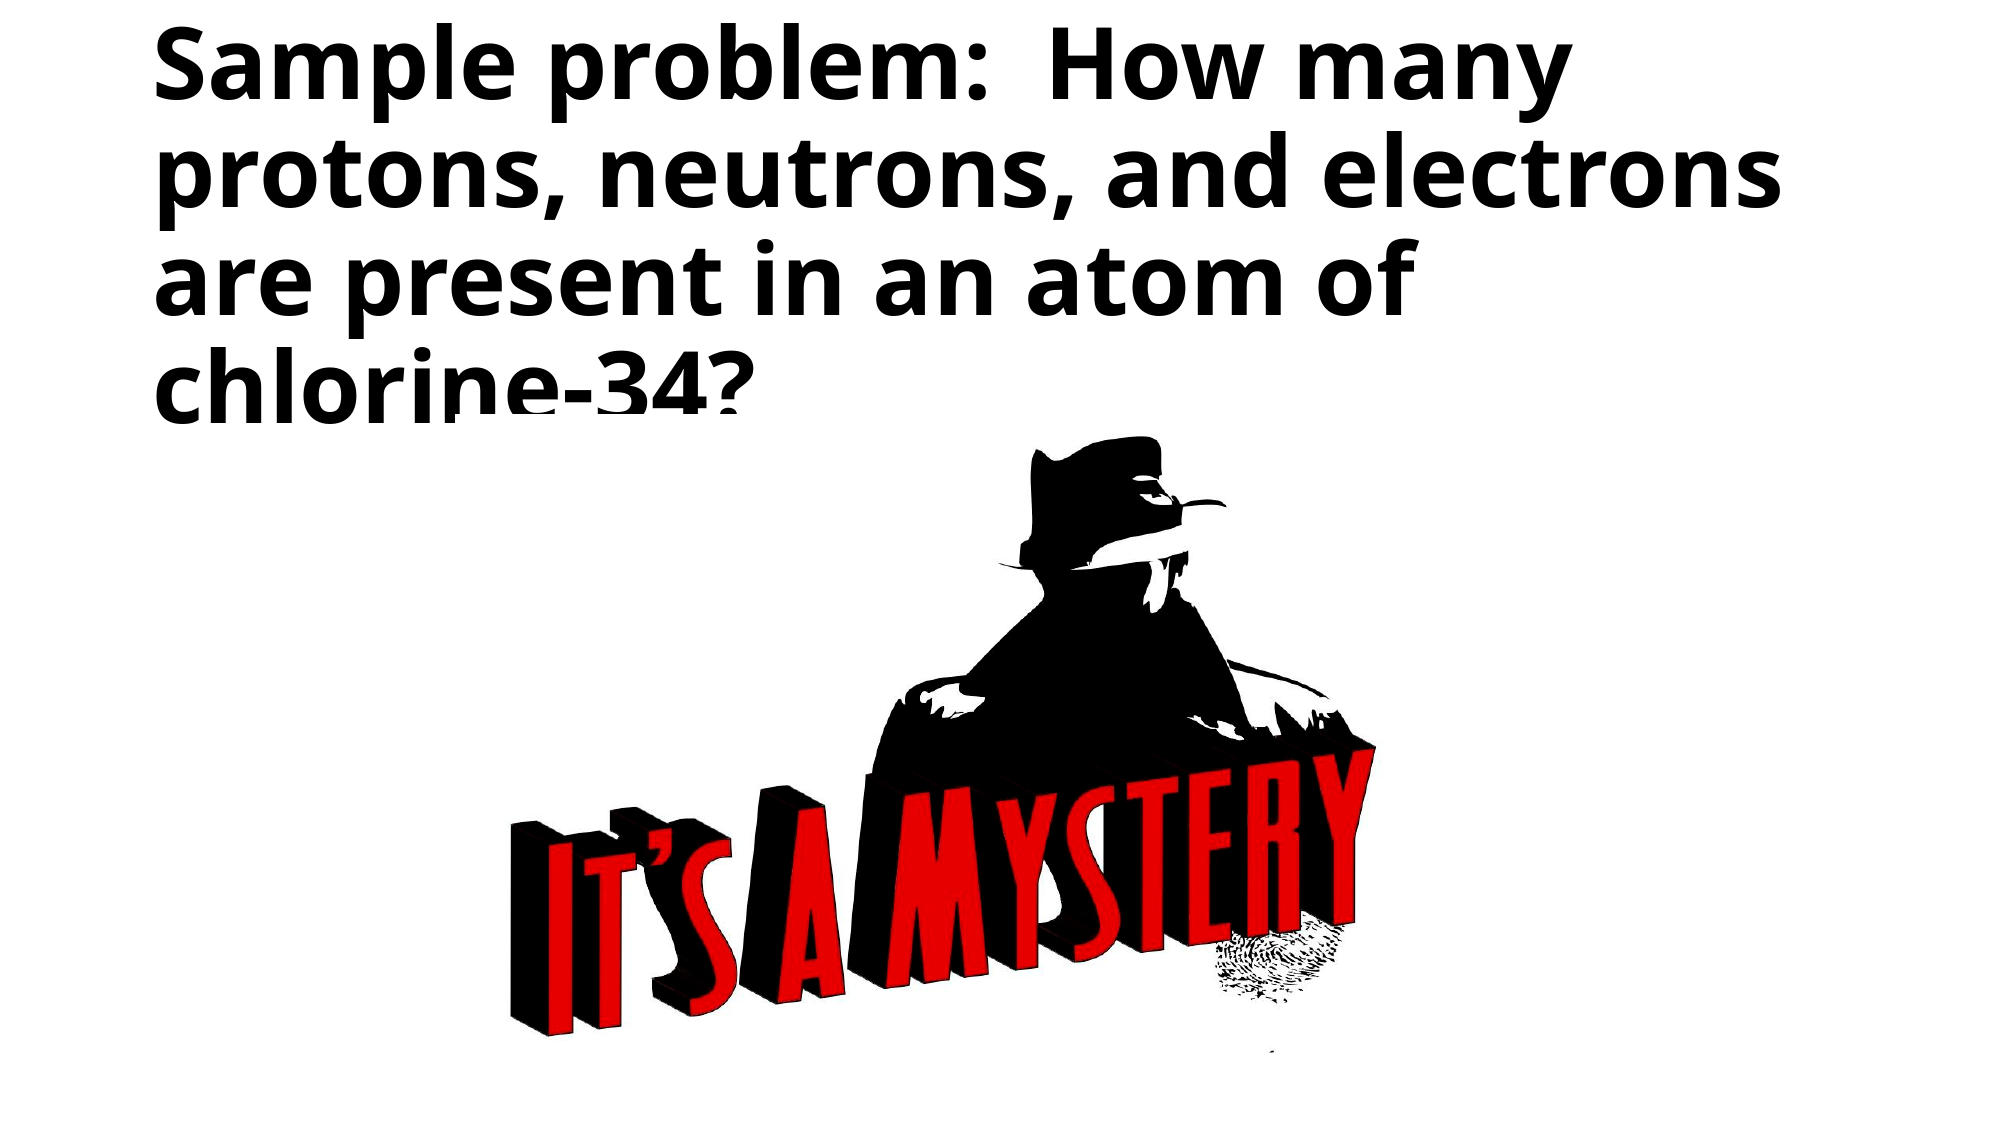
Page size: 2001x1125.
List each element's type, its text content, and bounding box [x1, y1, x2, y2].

picture [455, 414, 1453, 1067]
title Sample problem: How many protons, neutrons, and electrons are present in an atom of chlorine-34? [137, 120, 1863, 339]
